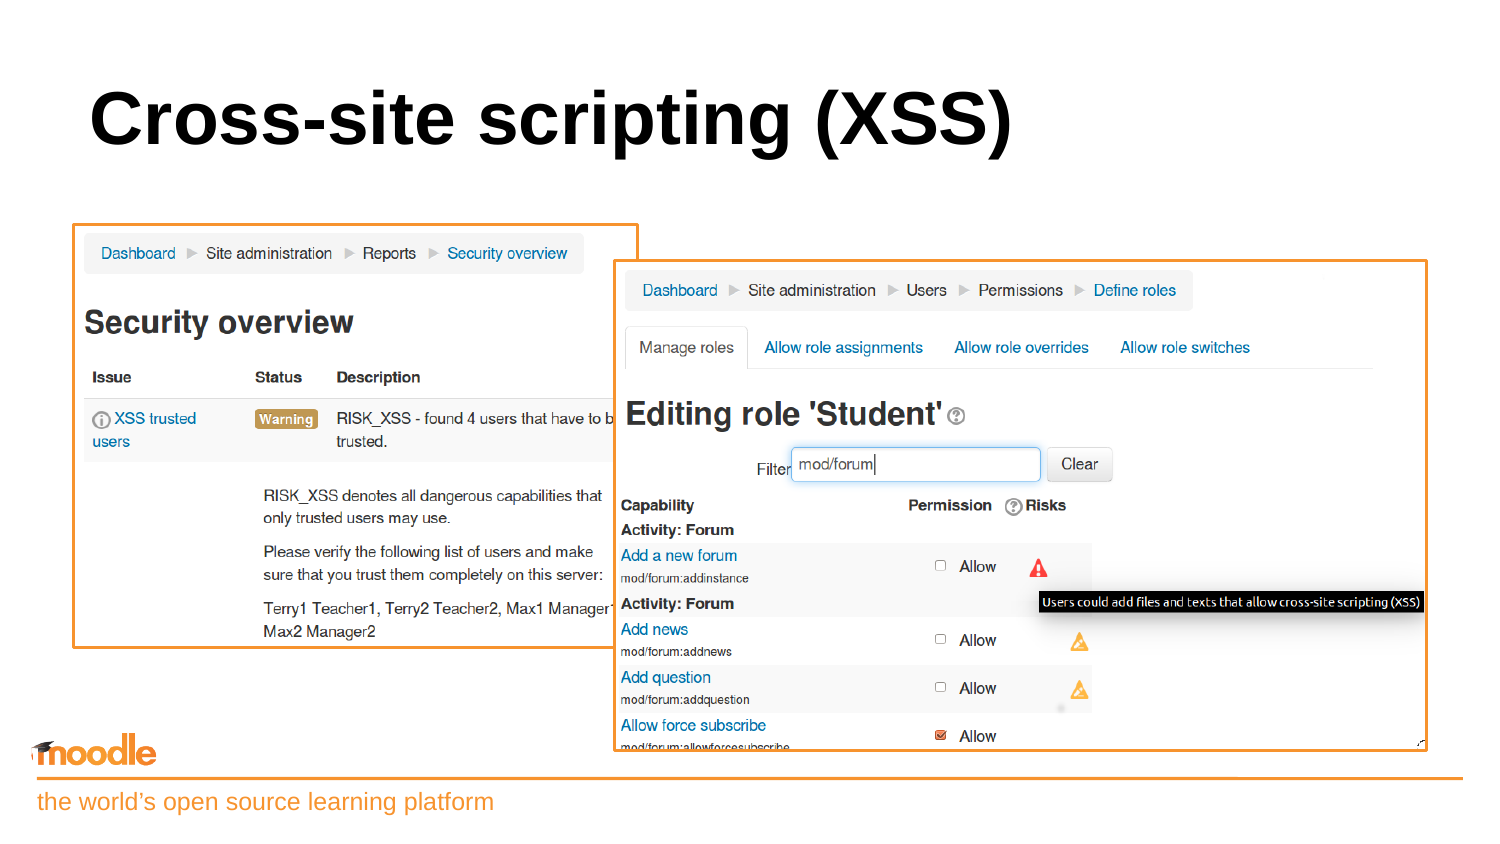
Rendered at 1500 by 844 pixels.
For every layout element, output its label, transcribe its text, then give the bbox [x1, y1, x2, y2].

picture [74, 226, 1426, 749]
text_box the world’s open source learning platform [22, 765, 550, 831]
picture [30, 733, 157, 771]
text_box Cross-site scripting (XSS) [75, 33, 1425, 175]
